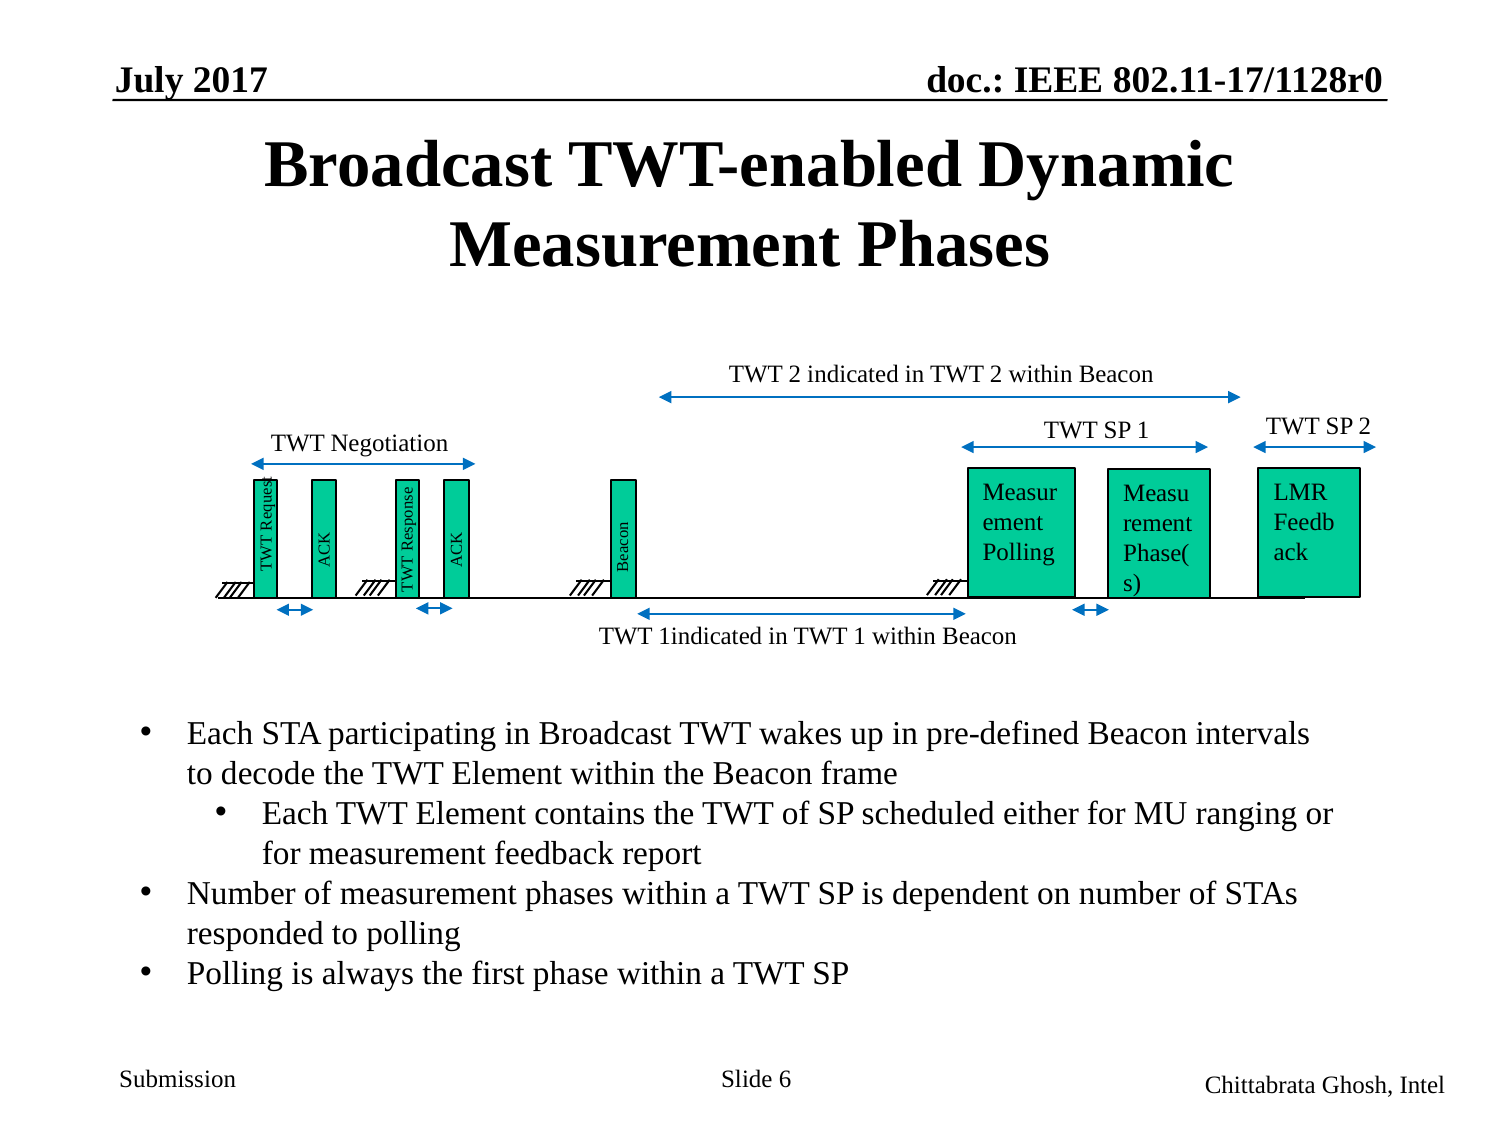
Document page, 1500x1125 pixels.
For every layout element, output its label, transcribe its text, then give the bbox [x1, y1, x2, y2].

text_box [444, 583, 469, 597]
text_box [577, 579, 582, 596]
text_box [229, 581, 236, 599]
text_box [569, 579, 575, 596]
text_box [926, 579, 931, 596]
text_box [948, 579, 962, 596]
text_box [223, 581, 228, 599]
text_box ACK [305, 473, 341, 583]
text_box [377, 579, 390, 596]
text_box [237, 581, 250, 599]
text_box TWT Response [388, 473, 424, 597]
text_box LMR Feedback [1258, 468, 1360, 597]
text_box Each STA participating in Broadcast TWT wakes up in pre-defined Beacon intervals to decode the TWT Element within the Beacon frame Each TWT Element contains the TWT of SP scheduled either for MU ranging or for measurement feedback report Number of measurement phases within a TWT SP is dependent on number of STAs responded to polling Polling is always the first phase within a TWT SP [125, 703, 1354, 999]
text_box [940, 579, 946, 596]
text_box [591, 579, 605, 596]
text_box [611, 588, 637, 597]
text_box [257, 587, 278, 597]
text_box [363, 579, 368, 596]
title Broadcast TWT-enabled Dynamic Measurement Phases [112, 112, 1388, 288]
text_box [355, 579, 361, 596]
text_box TWT SP 1 [1029, 406, 1180, 446]
text_box TWT Request [247, 456, 283, 587]
text_box [312, 583, 337, 597]
text_box TWT Negotiation [256, 419, 490, 465]
text_box Beacon [604, 457, 639, 588]
text_box ACK [437, 472, 473, 583]
text_box TWT 1indicated in TWT 1 within Beacon [583, 612, 1095, 658]
text_box Measurement Polling [967, 468, 1075, 597]
text_box TWT 2 indicated in TWT 2 within Beacon [714, 350, 1210, 395]
slide_number Slide 6 [712, 1062, 800, 1093]
text_box Chittabrata Ghosh, Intel [1204, 1068, 1446, 1099]
text_box TWT SP 2 [1251, 401, 1402, 447]
text_box July 2017 [114, 54, 269, 100]
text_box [215, 581, 221, 599]
text_box Measurement Phase(s) [1108, 468, 1210, 597]
text_box doc.: IEEE 802.11-17/1128r0 [851, 54, 1384, 100]
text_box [369, 579, 376, 596]
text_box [583, 579, 590, 596]
